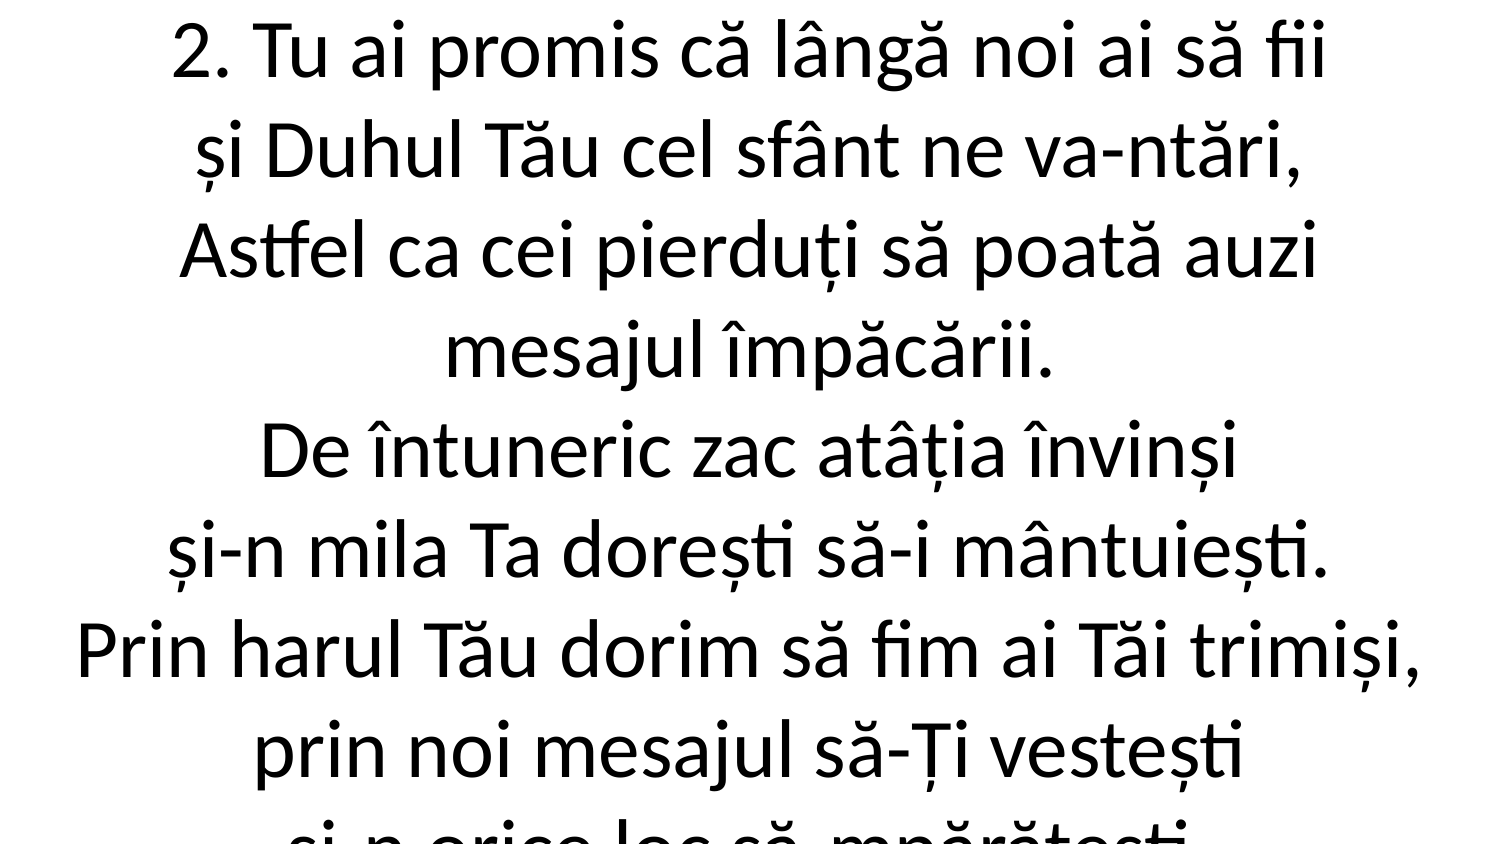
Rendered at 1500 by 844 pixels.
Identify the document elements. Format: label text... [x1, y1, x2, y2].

text_box 2. Tu ai promis că lângă noi ai să fii și Duhul Tău cel sfânt ne va-ntări, Astfel ca cei pierduți să poată auzi mesajul împăcării. De întuneric zac atâția învinși și-n mila Ta dorești să-i mântuiești. Prin harul Tău dorim să fim ai Tăi trimiși, prin noi mesajul să-Ți vestești și-n orice loc să-mpărățești. [60, 0, 1440, 844]
